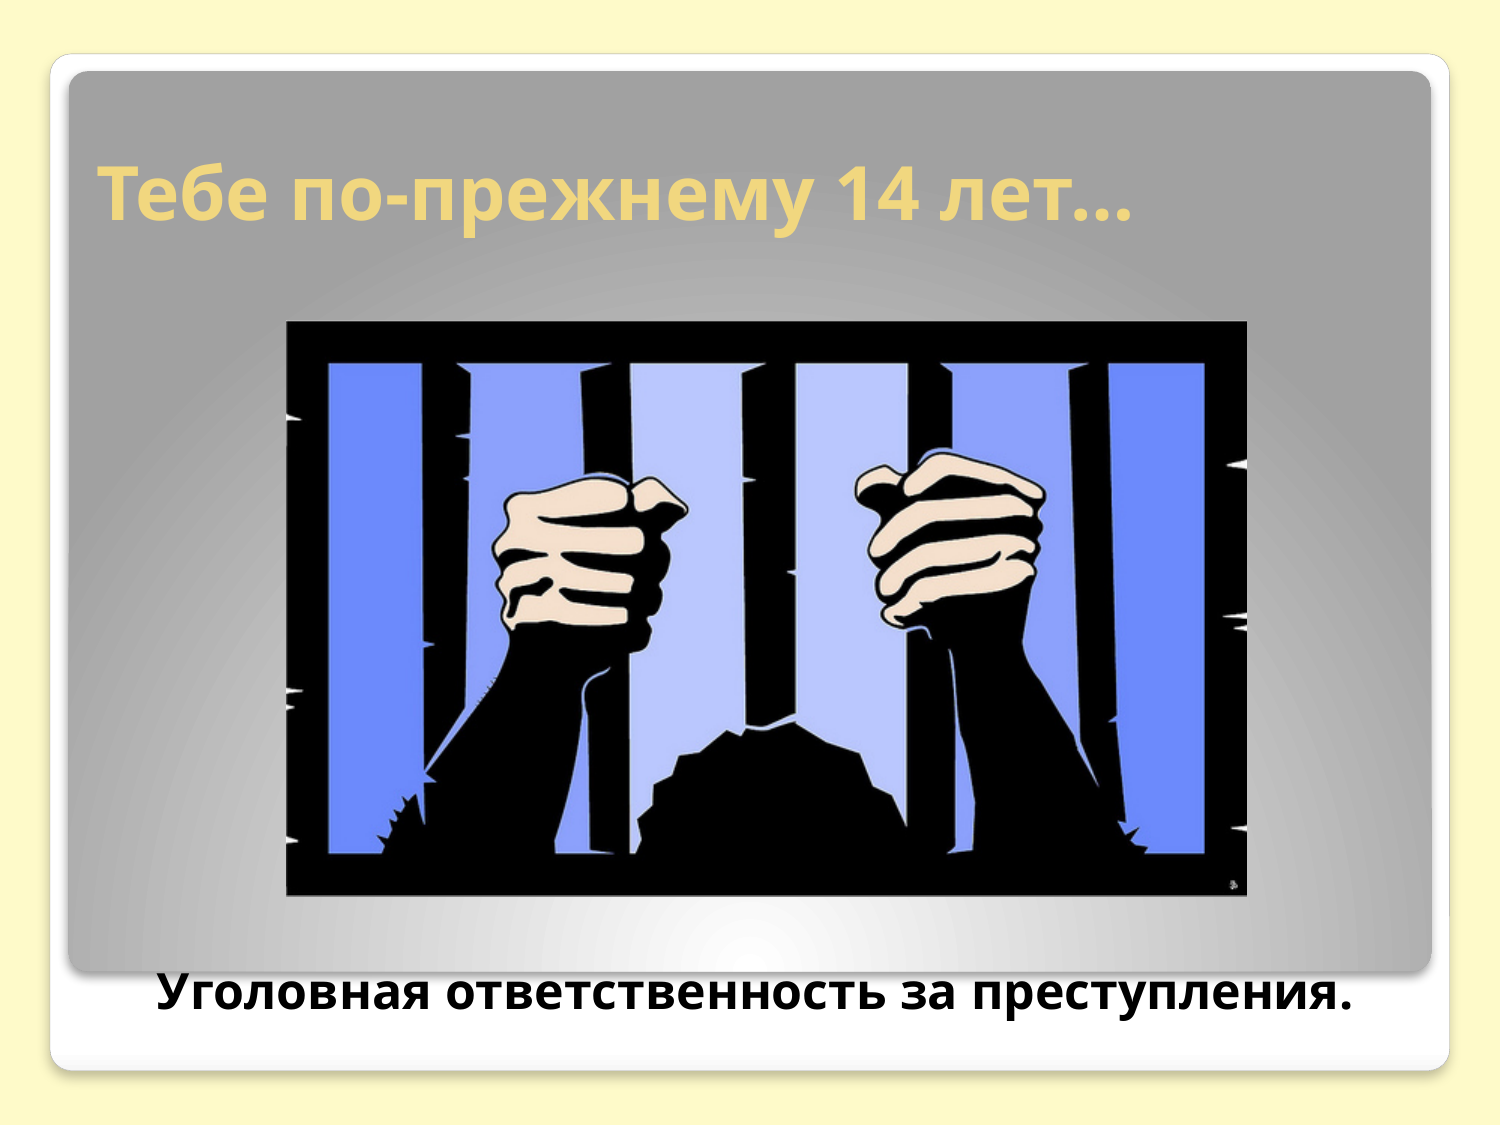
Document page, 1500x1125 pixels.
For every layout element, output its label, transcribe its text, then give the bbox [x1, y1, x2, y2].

text_box Уголовная ответственность за преступления. [88, 952, 1424, 1027]
picture [286, 319, 1247, 897]
title Тебе по-прежнему 14 лет… [82, 70, 1425, 243]
